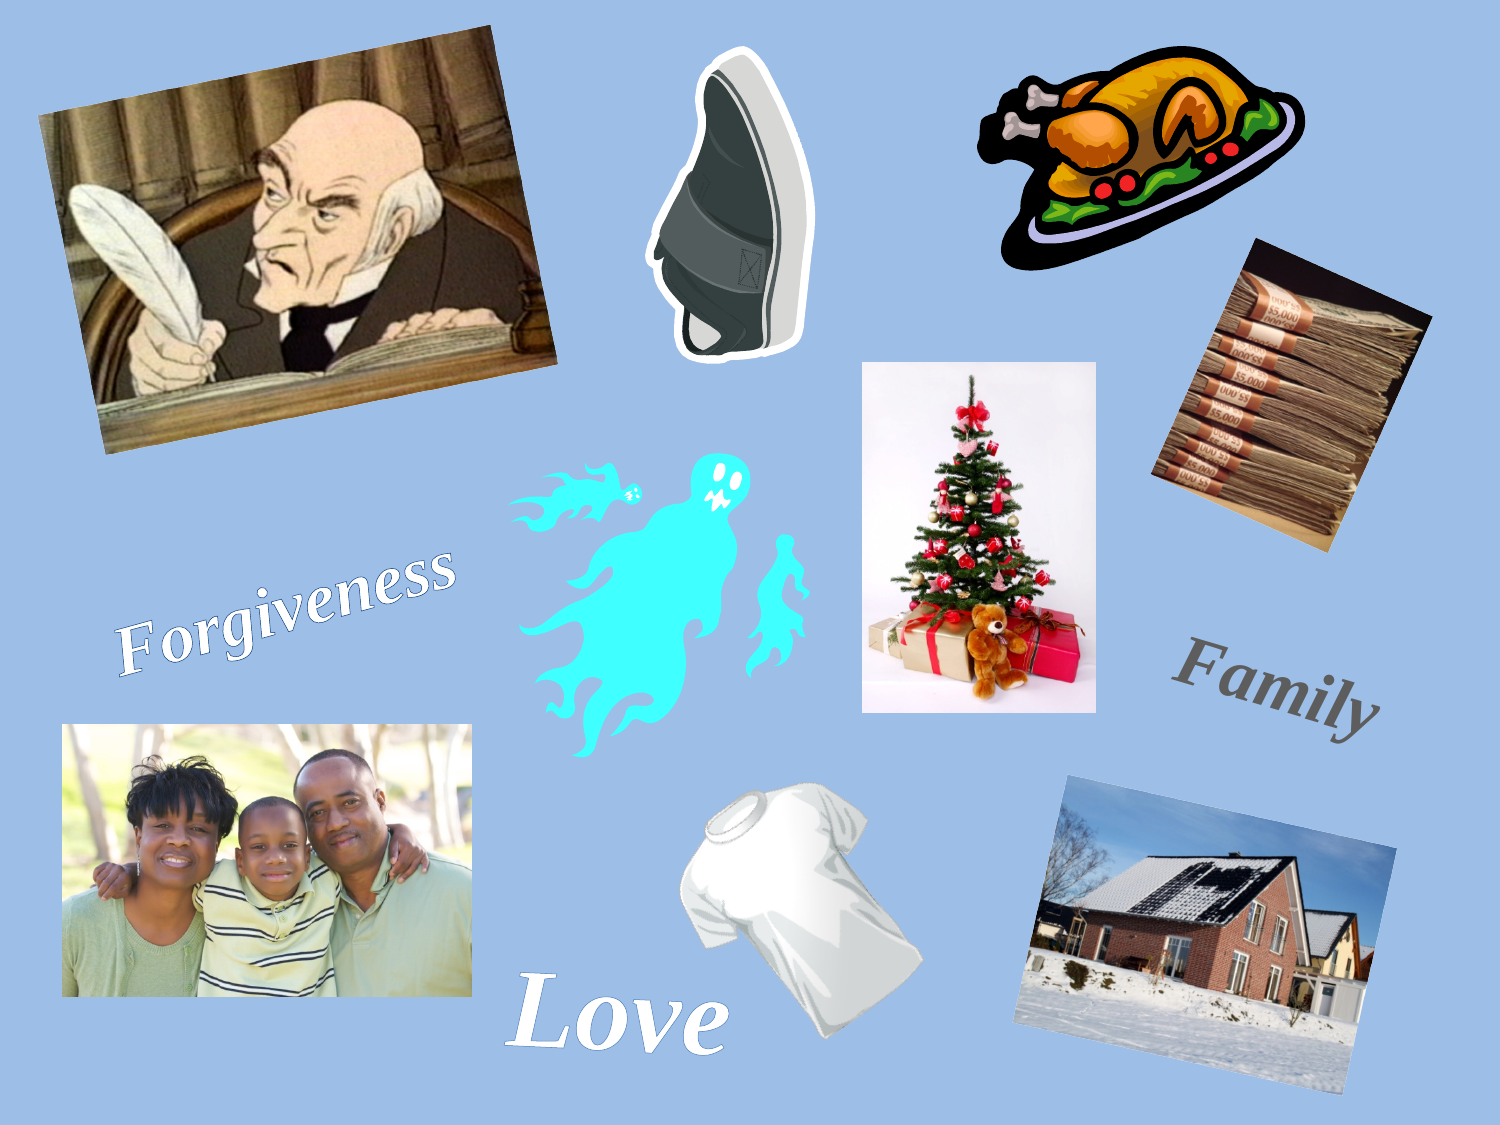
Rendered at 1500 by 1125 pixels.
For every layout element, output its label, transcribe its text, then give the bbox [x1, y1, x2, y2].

picture [1013, 775, 1396, 1095]
picture [38, 25, 557, 454]
picture [588, 705, 1009, 1125]
picture [862, 362, 1097, 713]
text_box Love [488, 924, 745, 1087]
text_box Family [1151, 600, 1409, 765]
text_box Forgiveness [84, 503, 482, 702]
picture [62, 724, 472, 998]
picture [1151, 238, 1432, 552]
picture [575, 117, 878, 305]
picture [495, 440, 798, 717]
picture [963, 36, 1302, 235]
